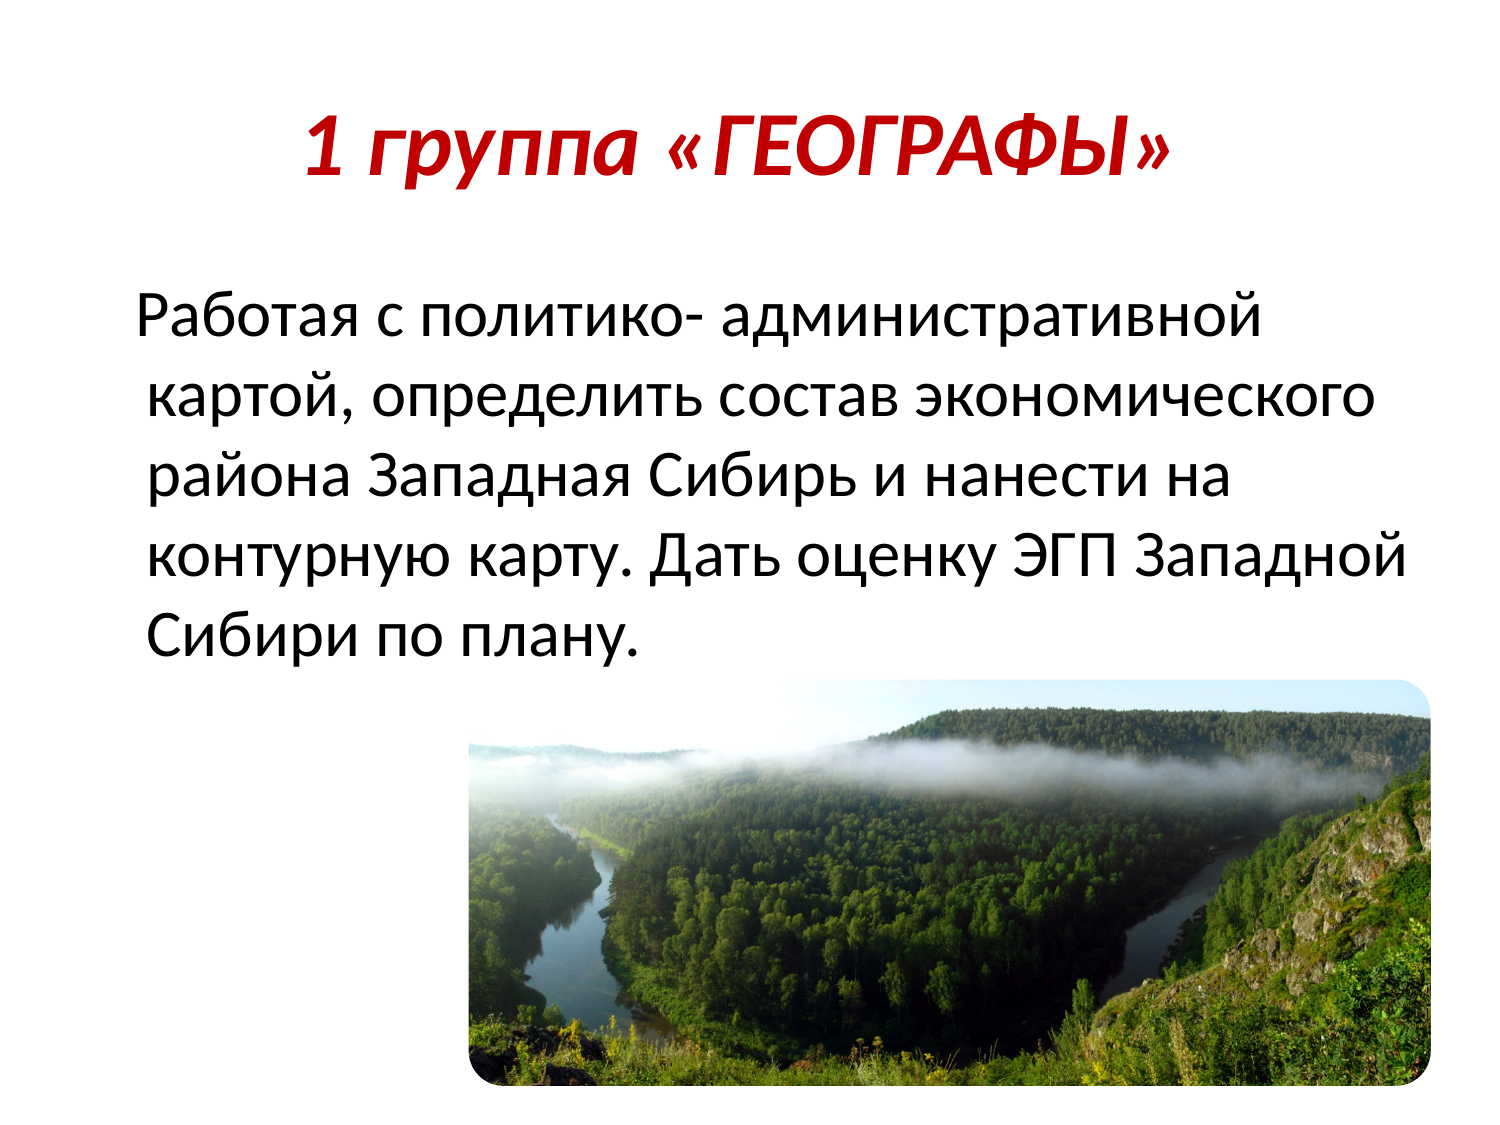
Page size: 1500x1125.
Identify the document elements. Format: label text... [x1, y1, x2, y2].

list Работая с политико- административной картой, определить состав экономического района Западная Сибирь и нанести на контурную карту. Дать оценку ЭГП Западной Сибири по плану. [75, 262, 1425, 1005]
picture [468, 679, 1431, 1087]
title 1 группа «ГЕОГРАФЫ» [75, 45, 1425, 233]
